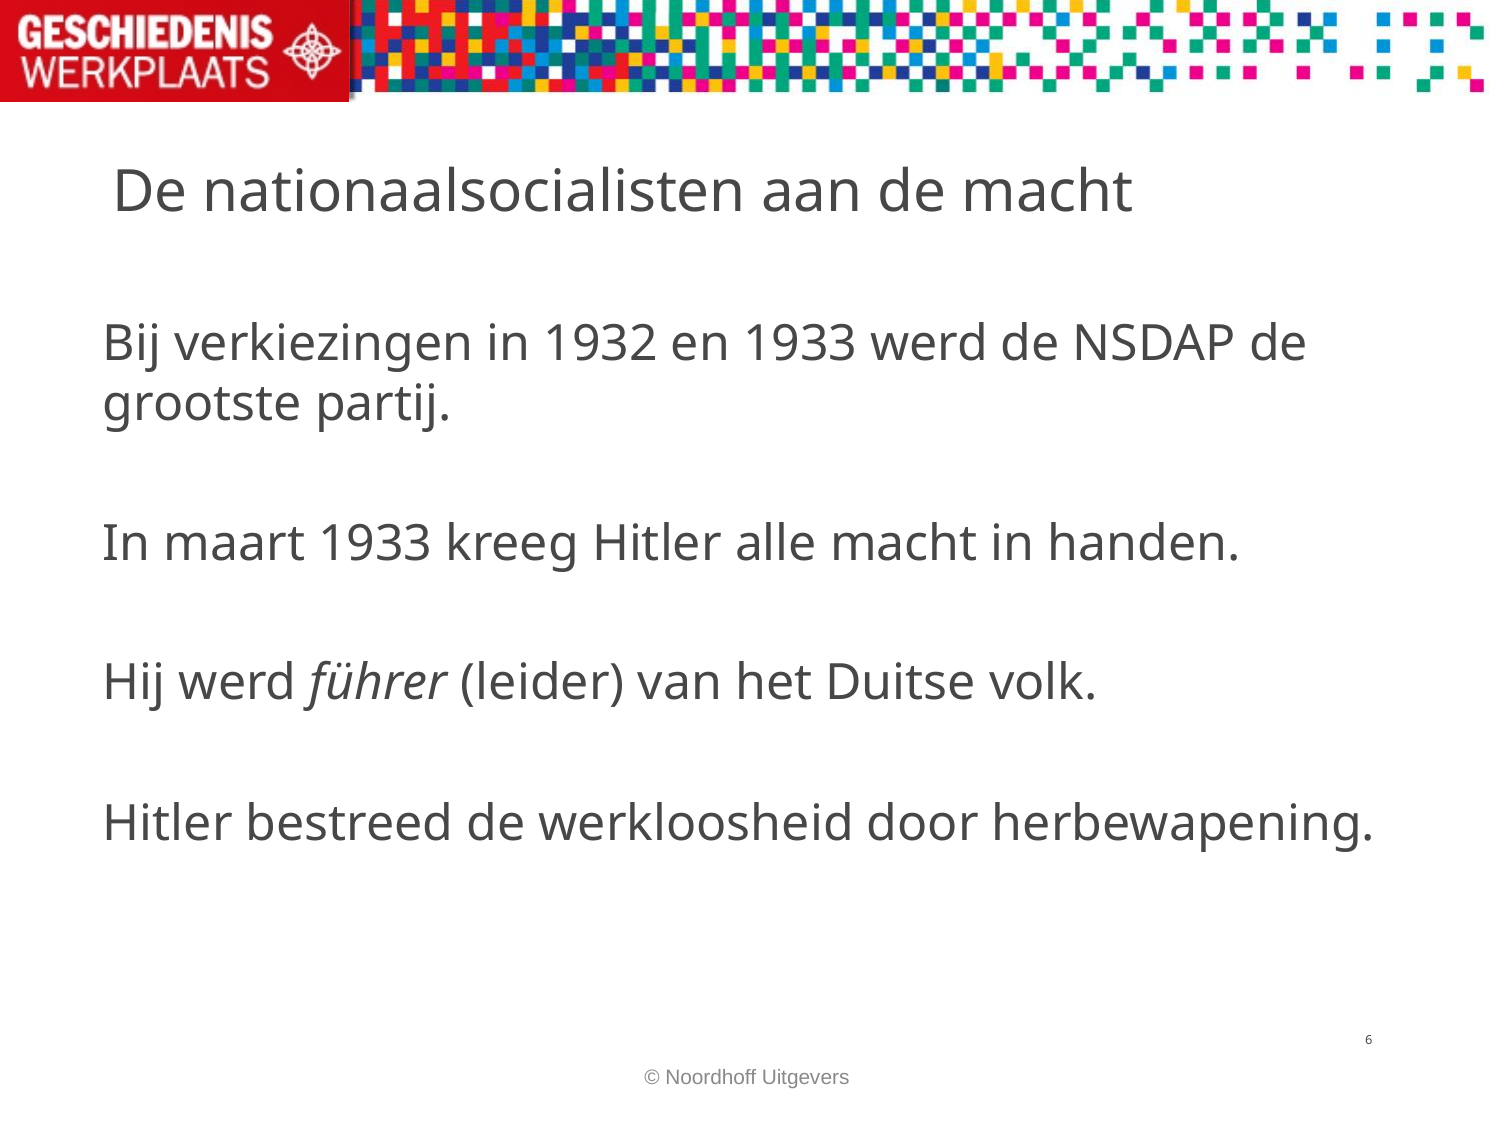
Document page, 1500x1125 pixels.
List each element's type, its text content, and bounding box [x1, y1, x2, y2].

title De nationaalsocialisten aan de macht [112, 145, 1401, 256]
picture [0, 0, 1500, 1125]
slide_number 6 [1325, 1025, 1388, 1063]
text_box © Noordhoff Uitgevers [512, 1045, 988, 1106]
list Bij verkiezingen in 1932 en 1933 werd de NSDAP de grootste partij. In maart 1933 kreeg Hitler alle macht in handen. Hij werd führer (leider) van het Duitse volk. Hitler bestreed de werkloosheid door herbewapening. [102, 302, 1400, 988]
